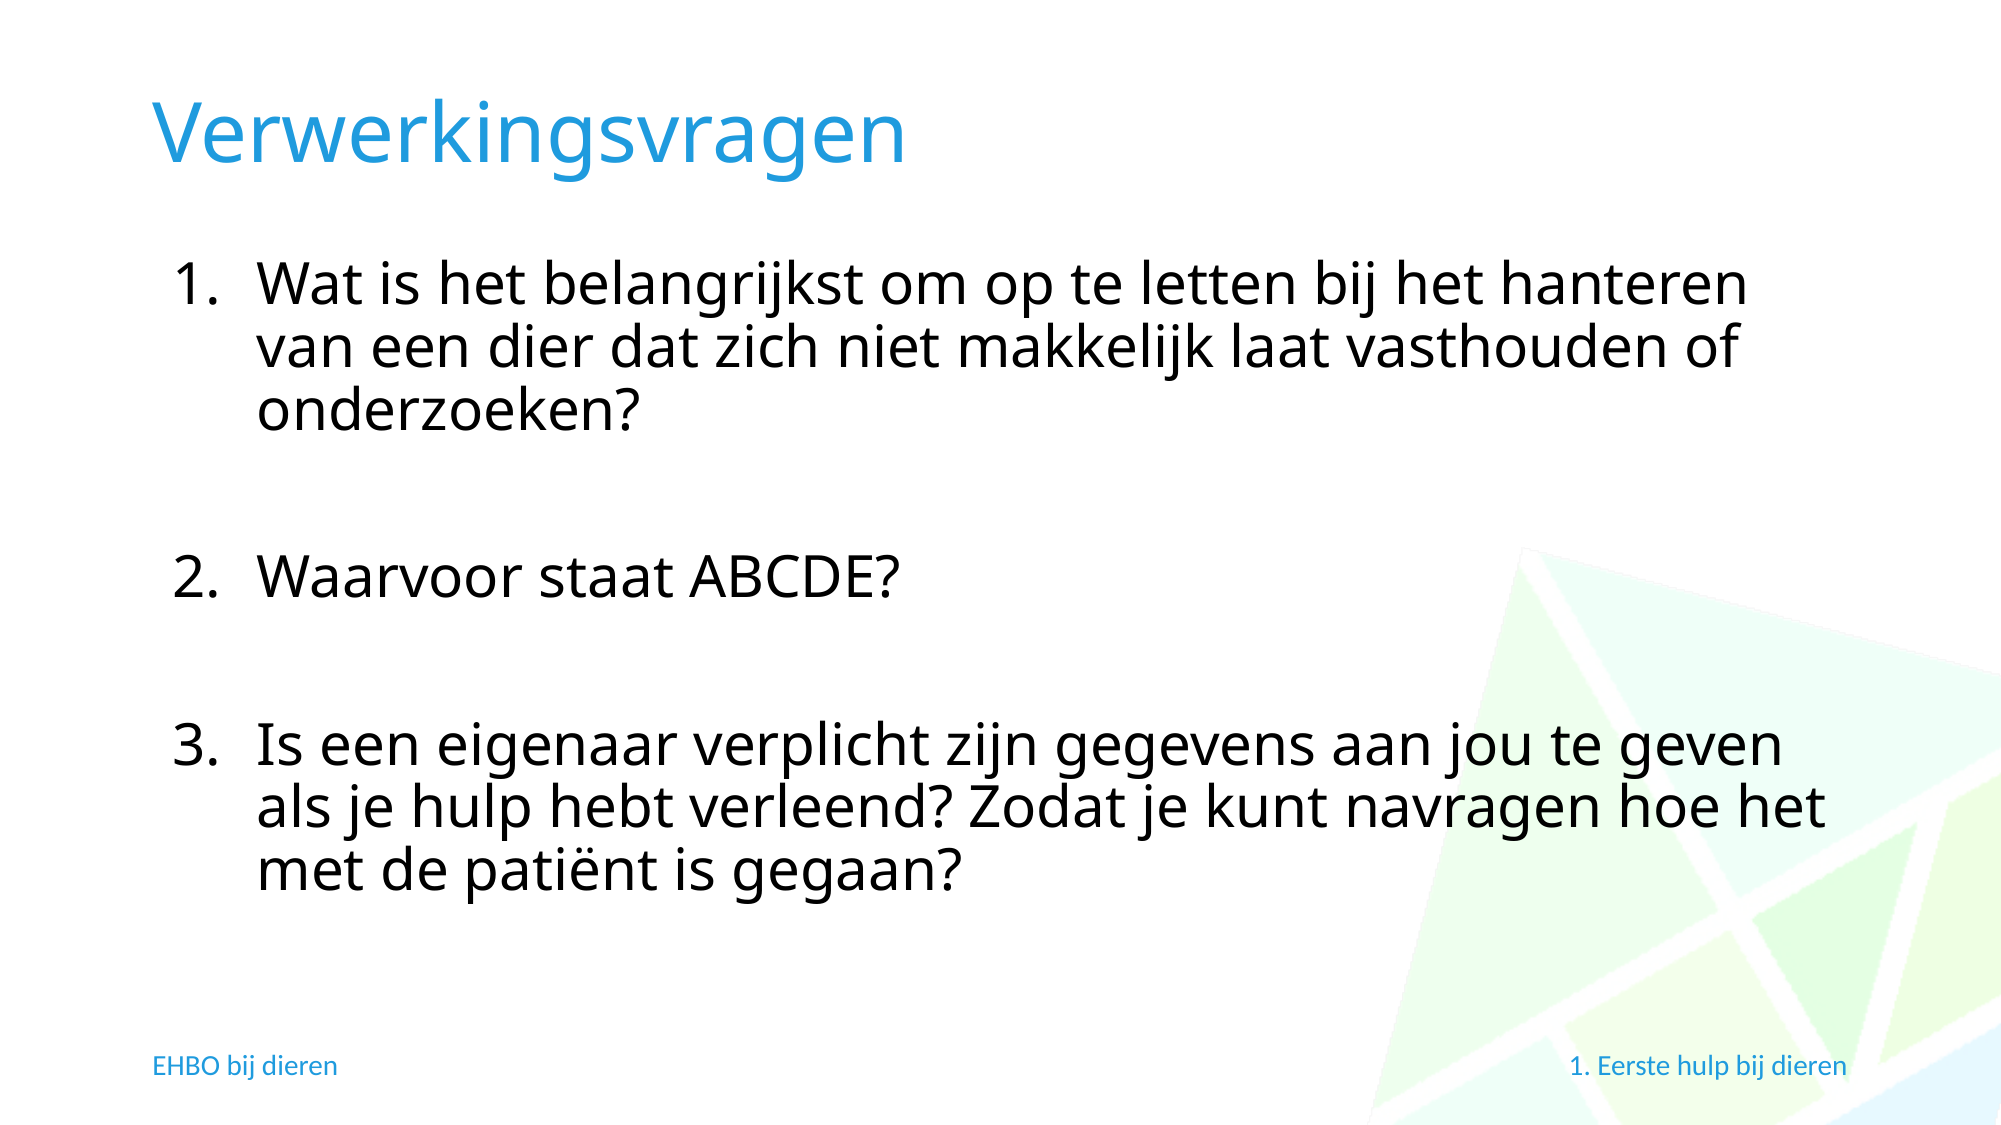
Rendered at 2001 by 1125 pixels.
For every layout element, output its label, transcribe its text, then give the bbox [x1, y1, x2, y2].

list EHBO bij dieren [137, 1042, 588, 1103]
list 1. Eerste hulp bij dieren [1412, 1042, 1863, 1103]
list Wat is het belangrijkst om op te letten bij het hanteren van een dier dat zich niet makkelijk laat vasthouden of onderzoeken? Waarvoor staat ABCDE? Is een eigenaar verplicht zijn gegevens aan jou te geven als je hulp hebt verleend? Zodat je kunt navragen hoe het met de patiënt is gegaan? [157, 246, 1863, 961]
title Verwerkingsvragen [137, 59, 1863, 212]
